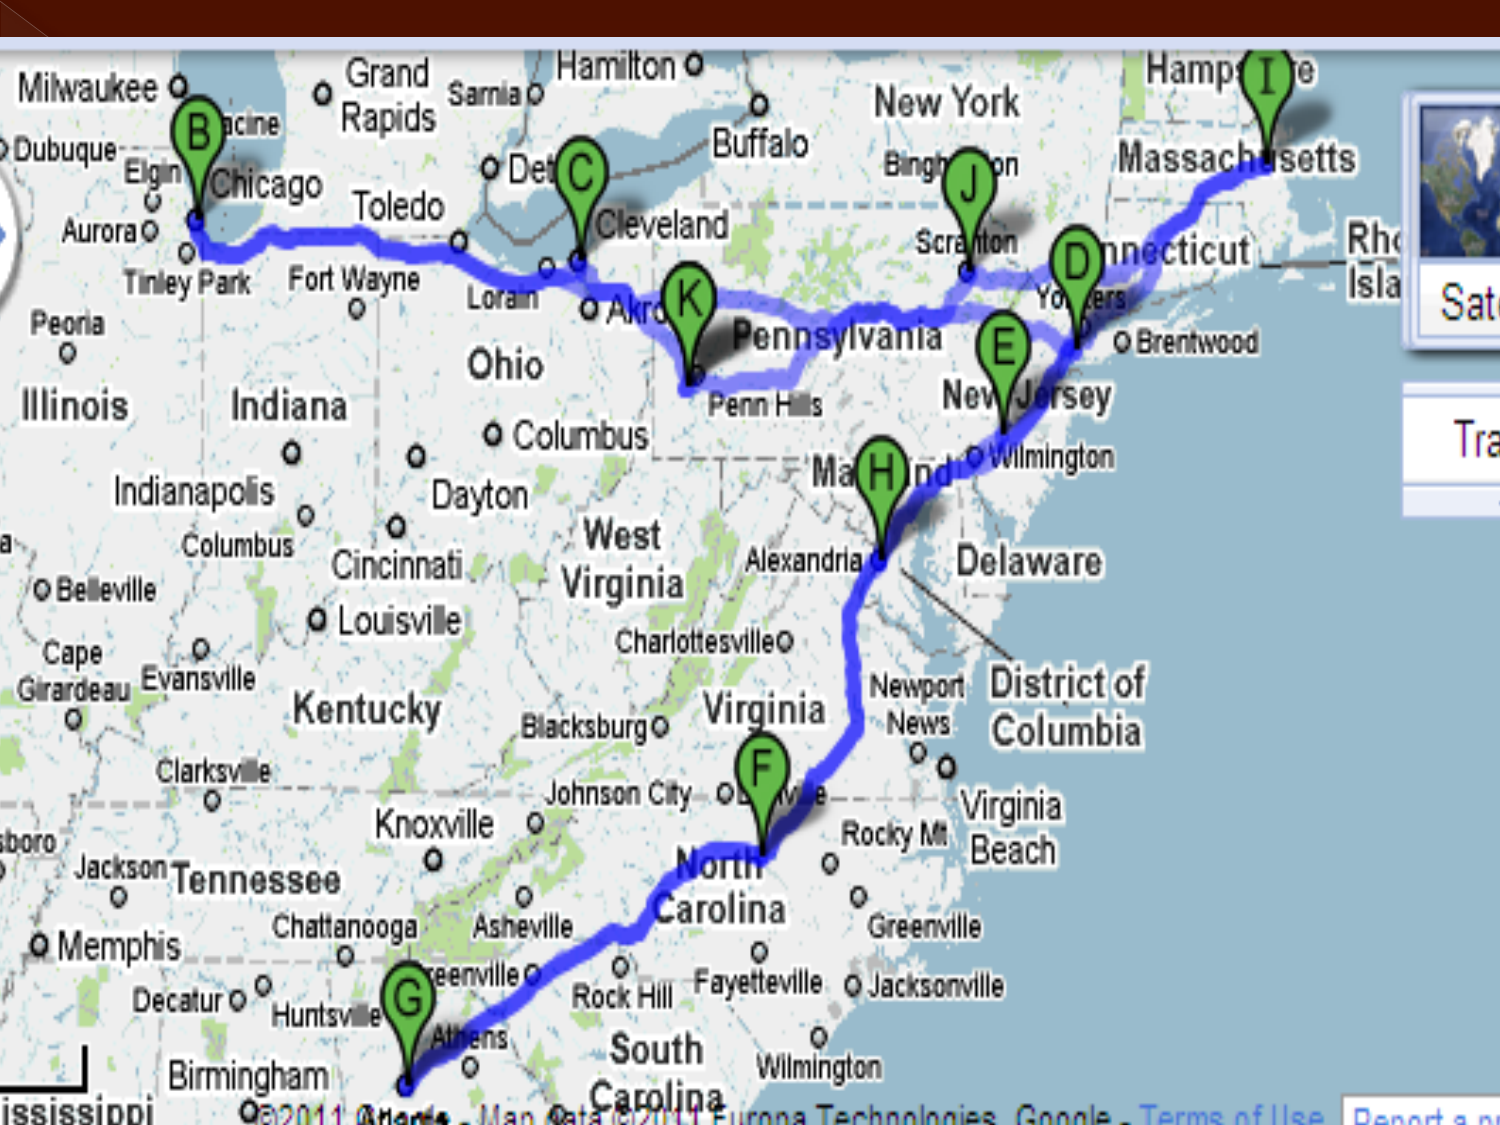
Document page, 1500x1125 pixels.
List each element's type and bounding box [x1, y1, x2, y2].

list [0, 37, 1500, 1125]
